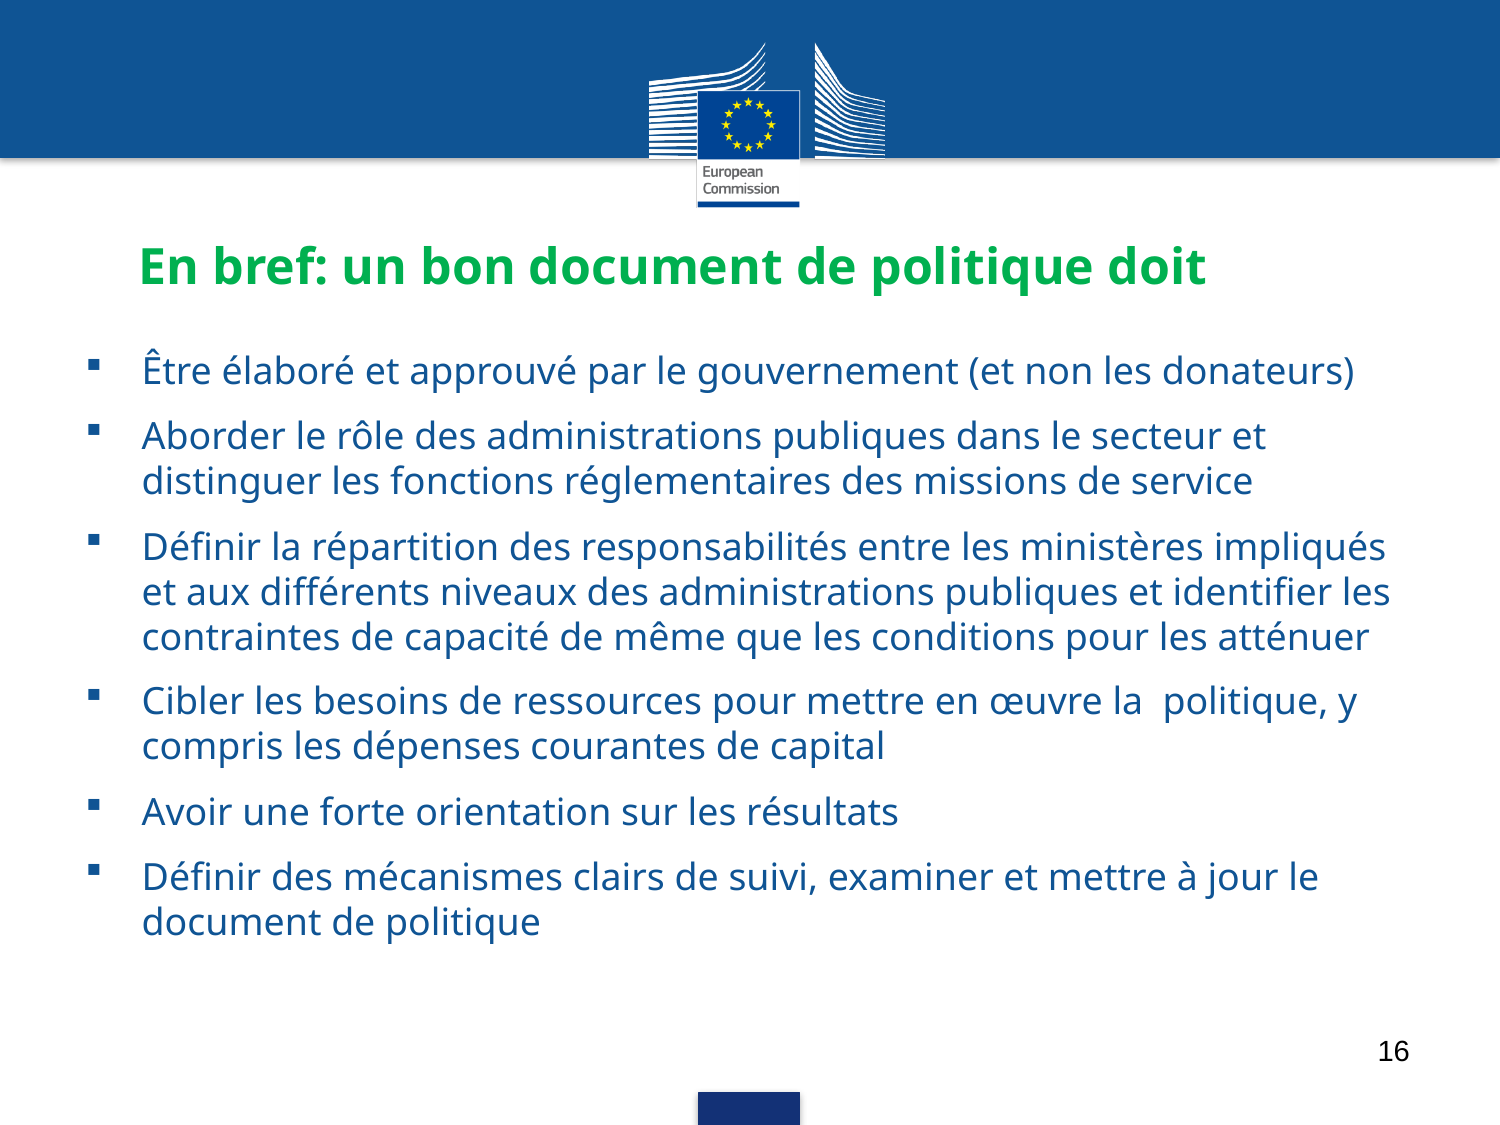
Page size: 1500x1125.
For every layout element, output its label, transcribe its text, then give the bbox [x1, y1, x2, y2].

slide_number 16 [1074, 1024, 1426, 1117]
list Être élaboré et approuvé par le gouvernement (et non les donateurs) Aborder le rôle des administrations publiques dans le secteur et distinguer les fonctions réglementaires des missions de service Définir la répartition des responsabilités entre les ministères impliqués et aux différents niveaux des administrations publiques et identifier les contraintes de capacité de même que les conditions pour les atténuer Cibler les besoins de ressources pour mettre en œuvre la politique, y compris les dépenses courantes de capital Avoir une forte orientation sur les résultats Définir des mécanismes clairs de suivi, examiner et mettre à jour le document de politique [70, 339, 1421, 1071]
title En bref: un bon document de politique doit [64, 187, 1416, 343]
picture [649, 42, 885, 187]
